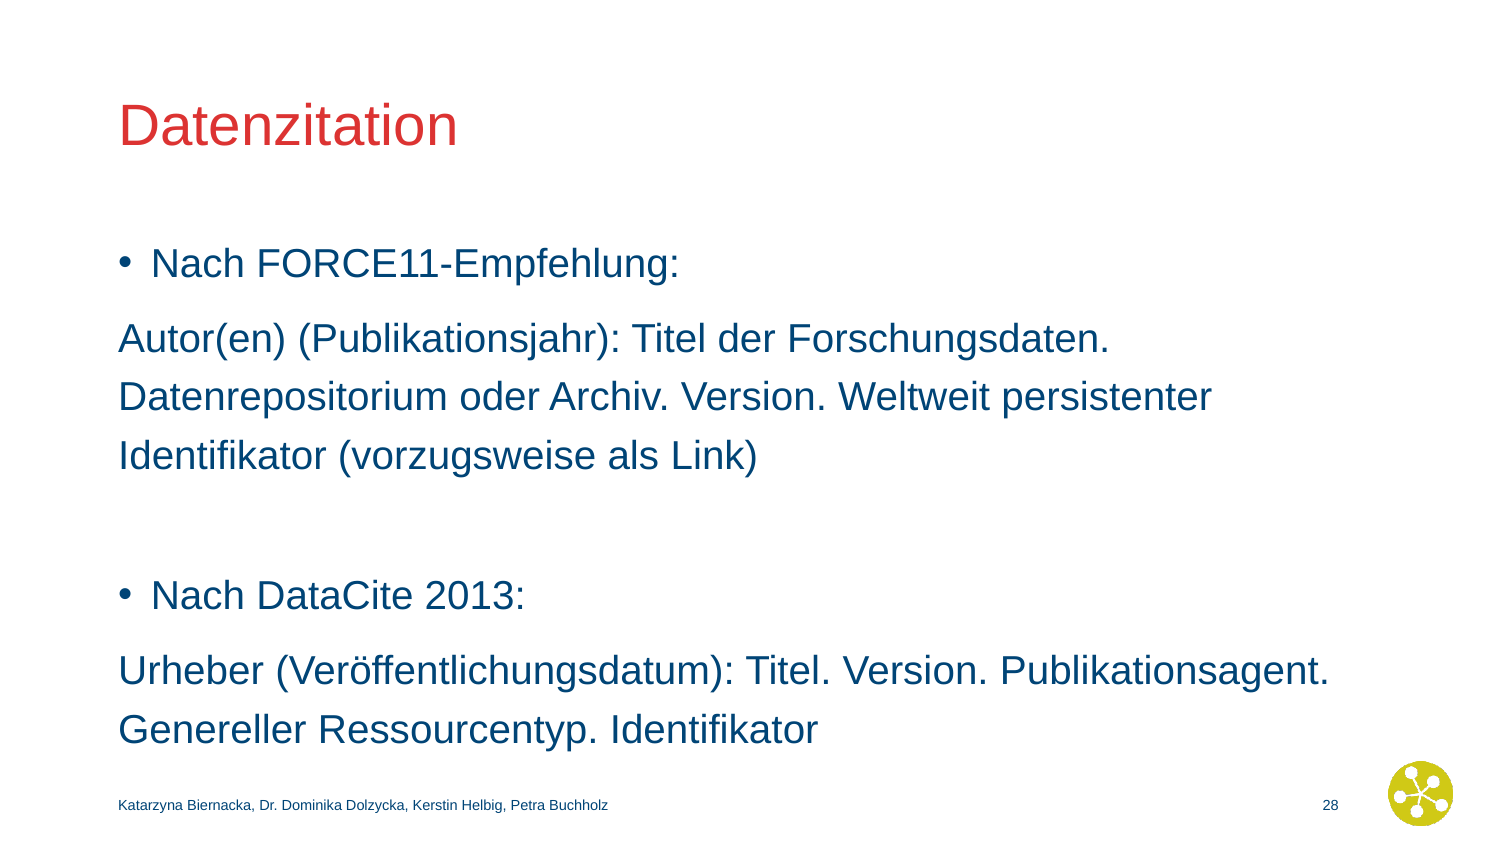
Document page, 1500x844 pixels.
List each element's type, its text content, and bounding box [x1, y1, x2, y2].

picture [1388, 761, 1453, 826]
footer Katarzyna Biernacka, Dr. Dominika Dolzycka, Kerstin Helbig, Petra Buchholz [103, 782, 742, 827]
title Datenzitation [103, 44, 1397, 208]
list Nach FORCE11-Empfehlung: Autor(en) (Publikationsjahr): Titel der Forschungsdaten. Datenrepositorium oder Archiv. Version. Weltweit persistenter Identifikator (vorzugsweise als Link) Nach DataCite 2013: Urheber (Veröffentlichungsdatum): Titel. Version. Publikationsagent. Genereller Ressourcentyp. Identifikator [103, 224, 1397, 760]
slide_number 27 [1016, 782, 1354, 827]
